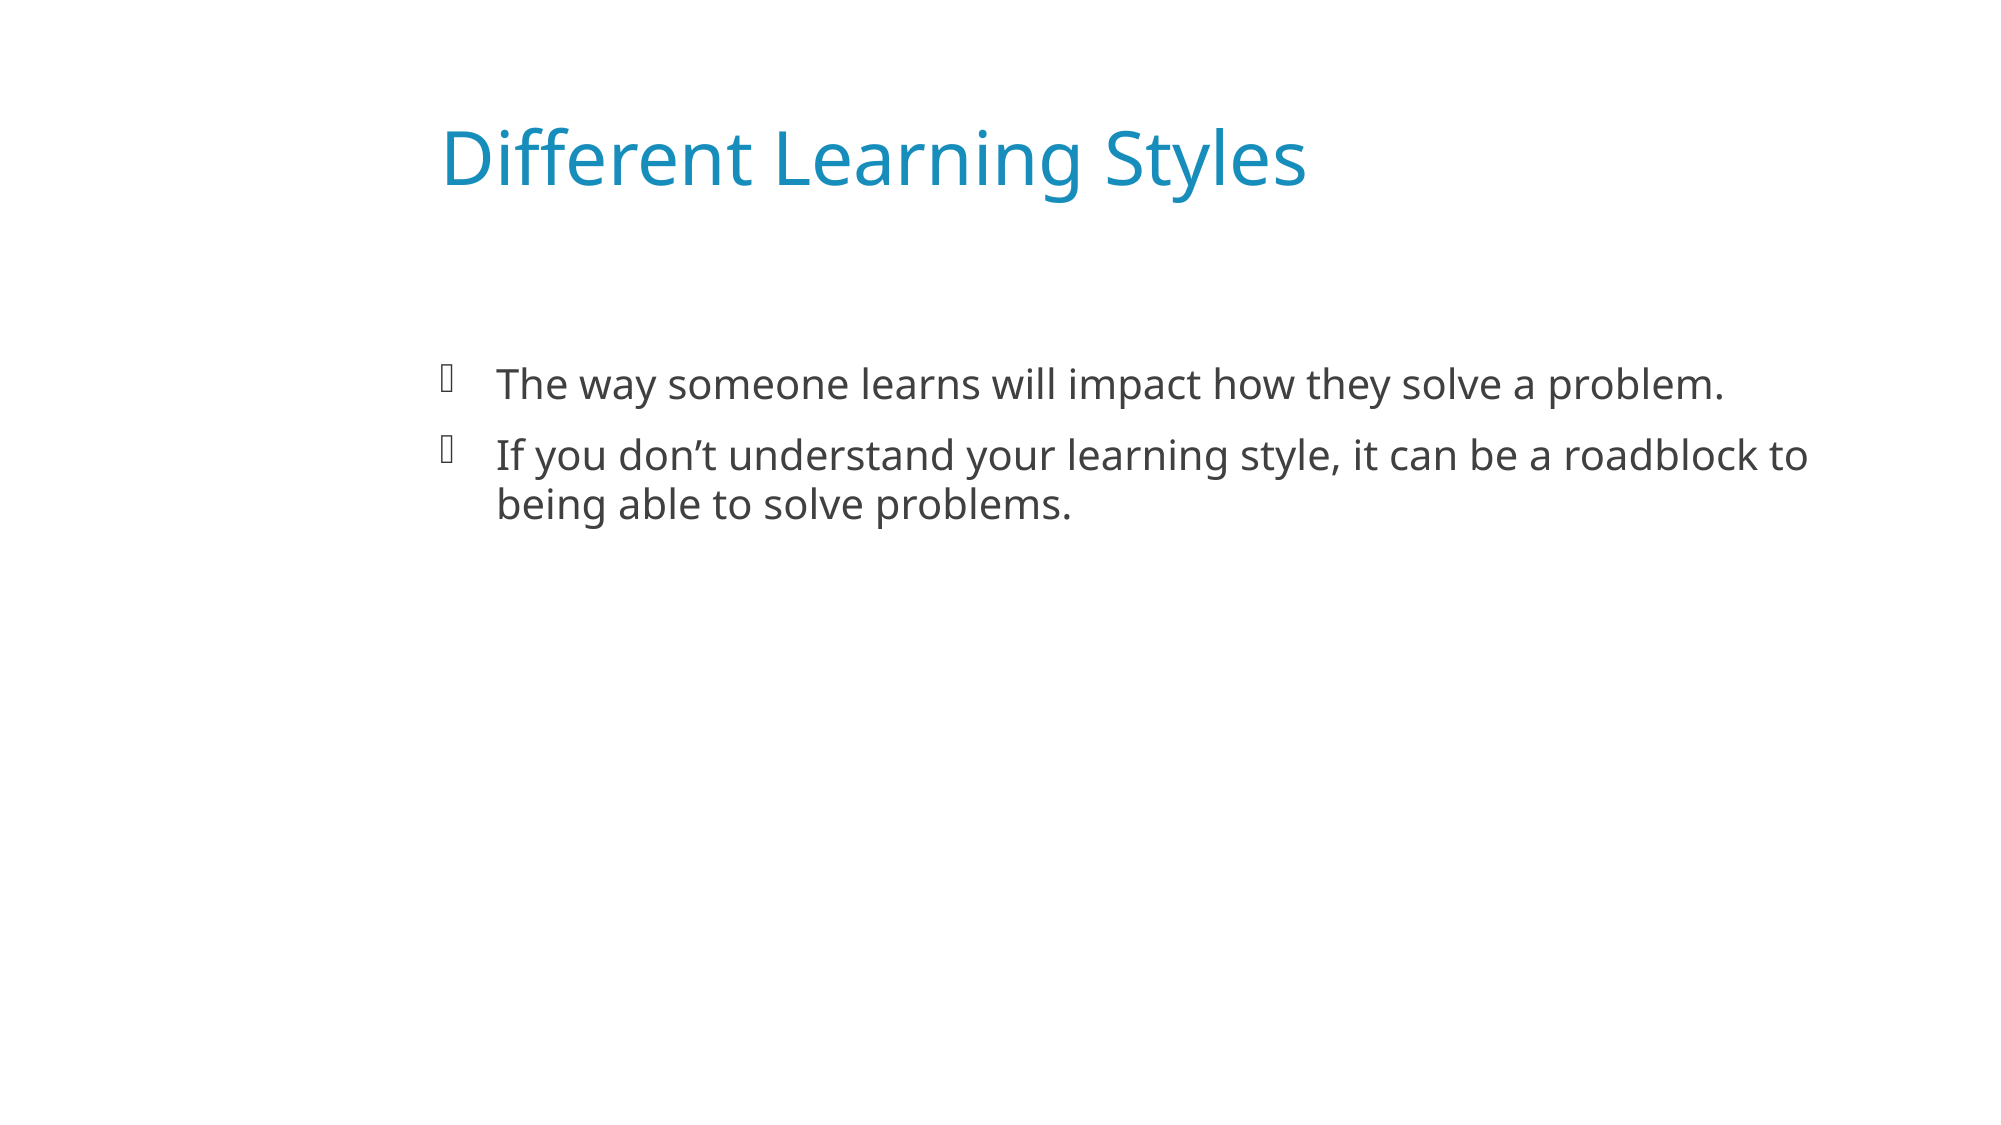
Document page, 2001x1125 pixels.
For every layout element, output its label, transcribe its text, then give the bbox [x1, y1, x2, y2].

title Different Learning Styles [425, 102, 1888, 313]
list The way someone learns will impact how they solve a problem. If you don’t understand your learning style, it can be a roadblock to being able to solve problems. [424, 350, 1888, 1074]
